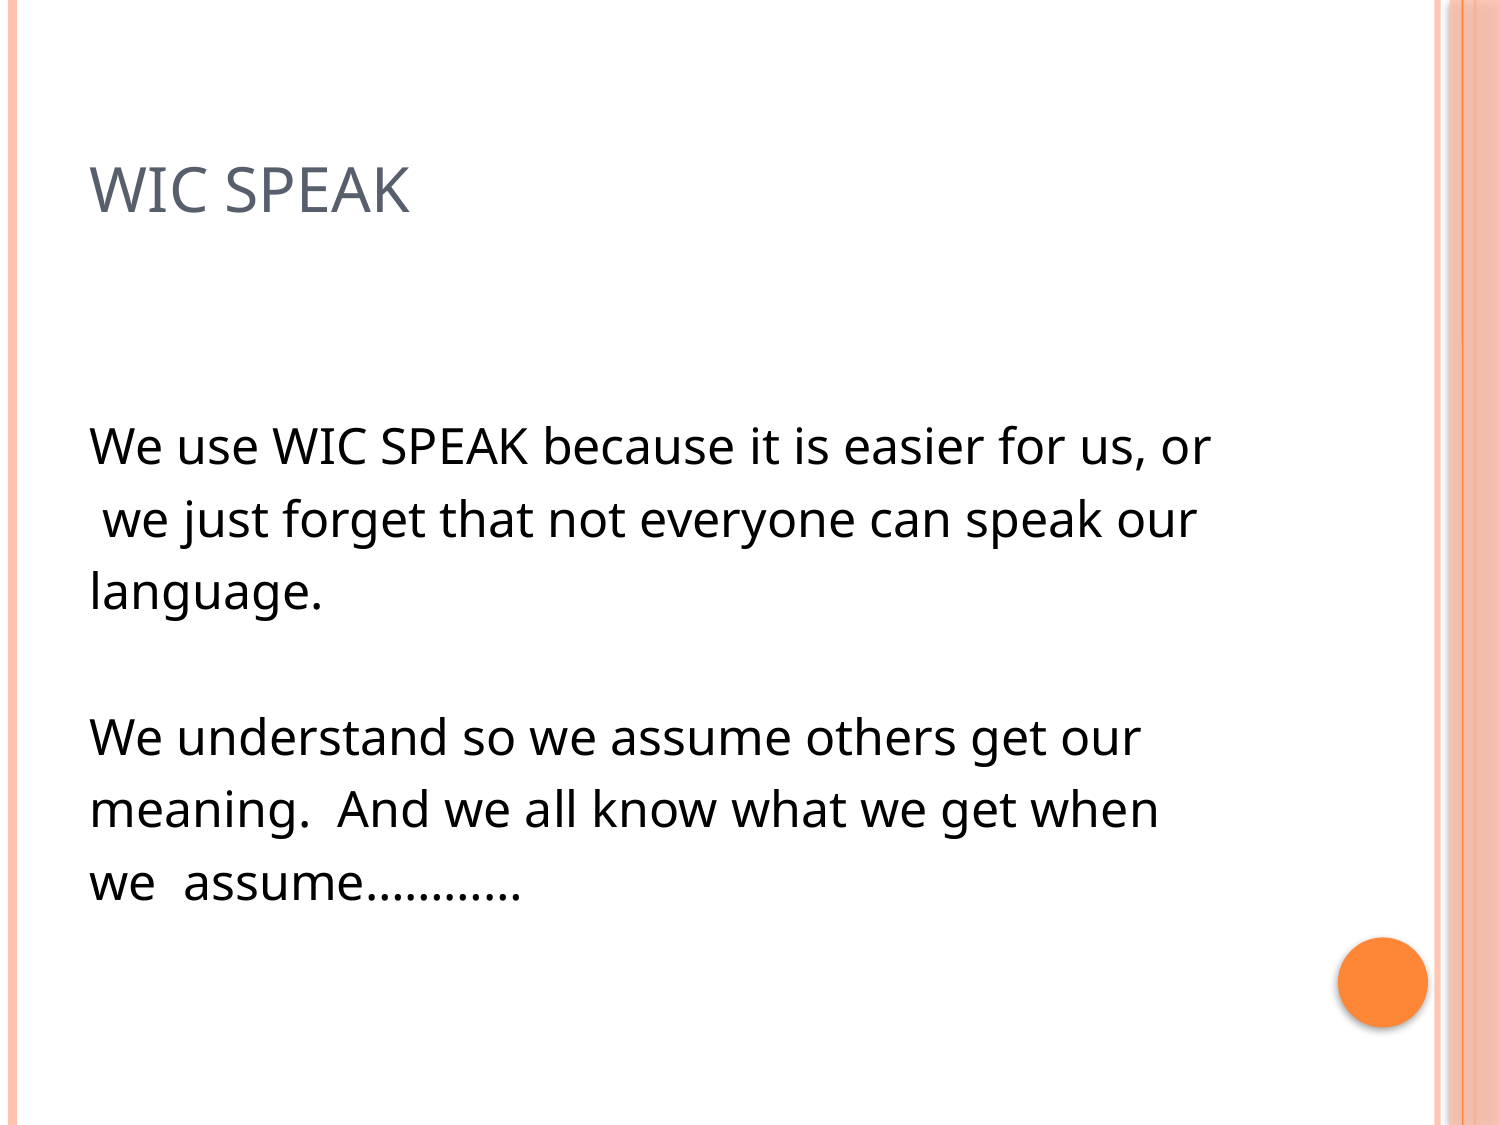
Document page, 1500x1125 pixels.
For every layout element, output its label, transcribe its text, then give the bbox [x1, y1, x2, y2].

title WIC SPEAK [75, 45, 1300, 233]
list We use WIC SPEAK because it is easier for us, or we just forget that not everyone can speak our language. We understand so we assume others get our meaning. And we all know what we get when we assume………… [75, 262, 1300, 1062]
